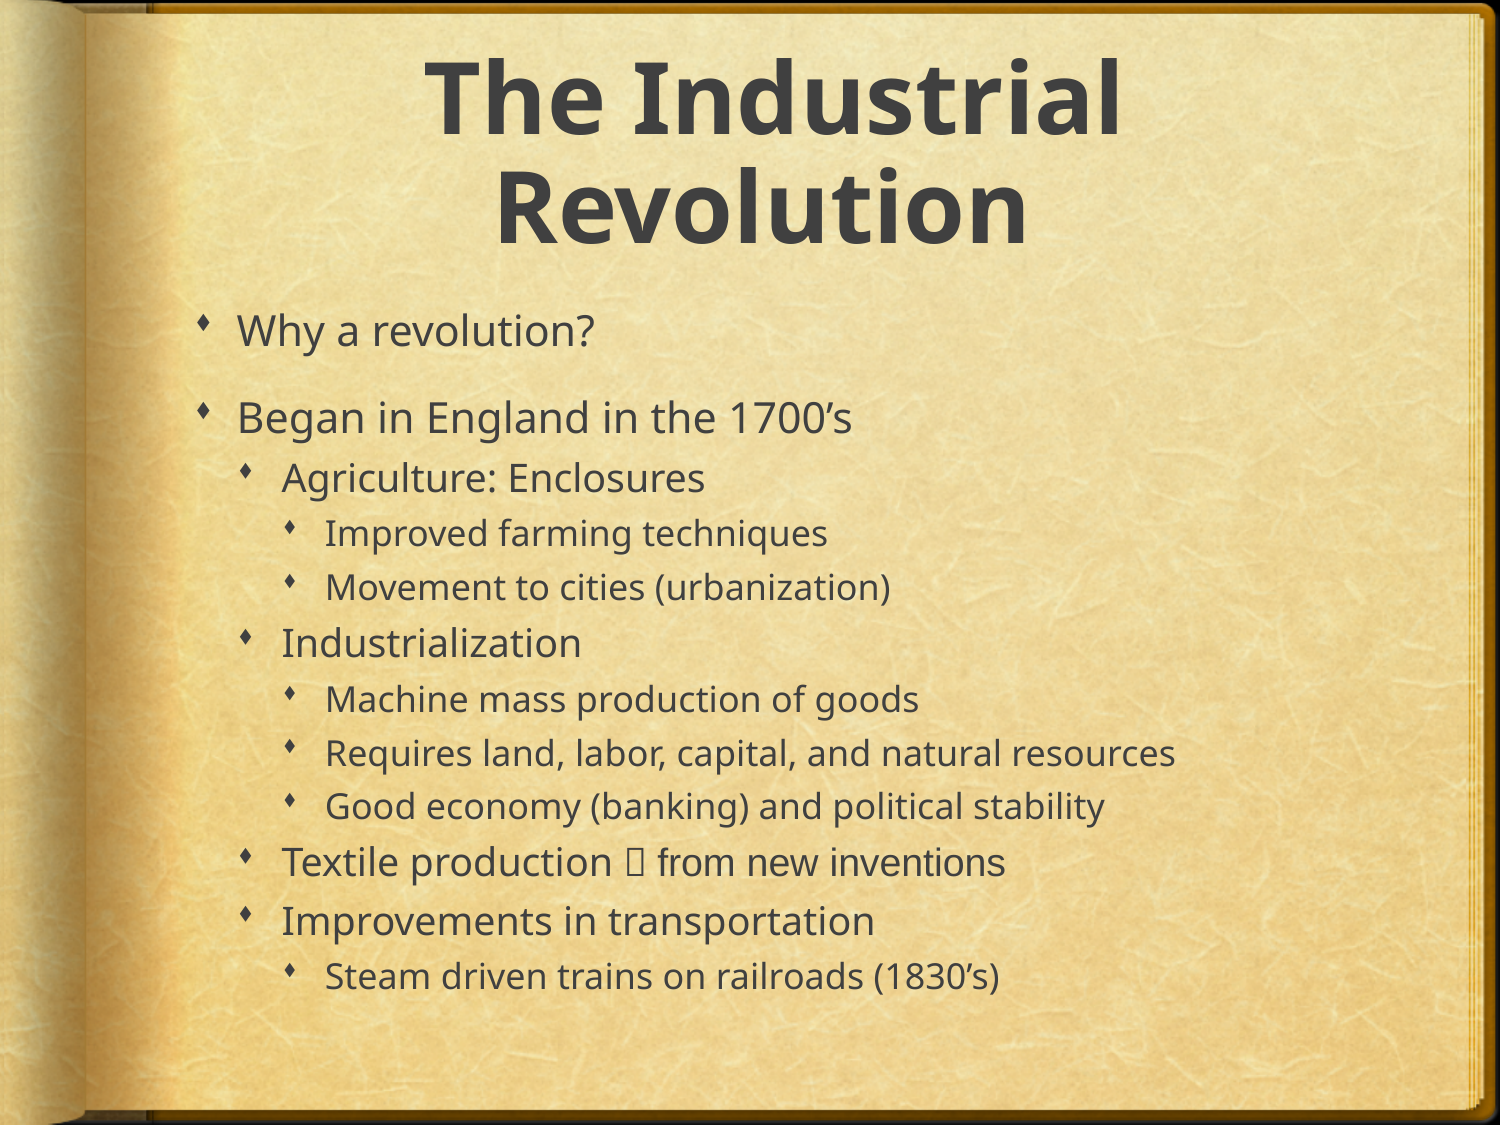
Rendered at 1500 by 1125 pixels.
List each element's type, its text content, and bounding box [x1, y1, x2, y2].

list Why a revolution? Began in England in the 1700’s Agriculture: Enclosures Improved farming techniques Movement to cities (urbanization) Industrialization Machine mass production of goods Requires land, labor, capital, and natural resources Good economy (banking) and political stability Textile production  from new inventions Improvements in transportation Steam driven trains on railroads (1830’s) [178, 295, 1372, 1005]
picture [0, 0, 1500, 1125]
title The Industrial Revolution [178, 45, 1372, 265]
